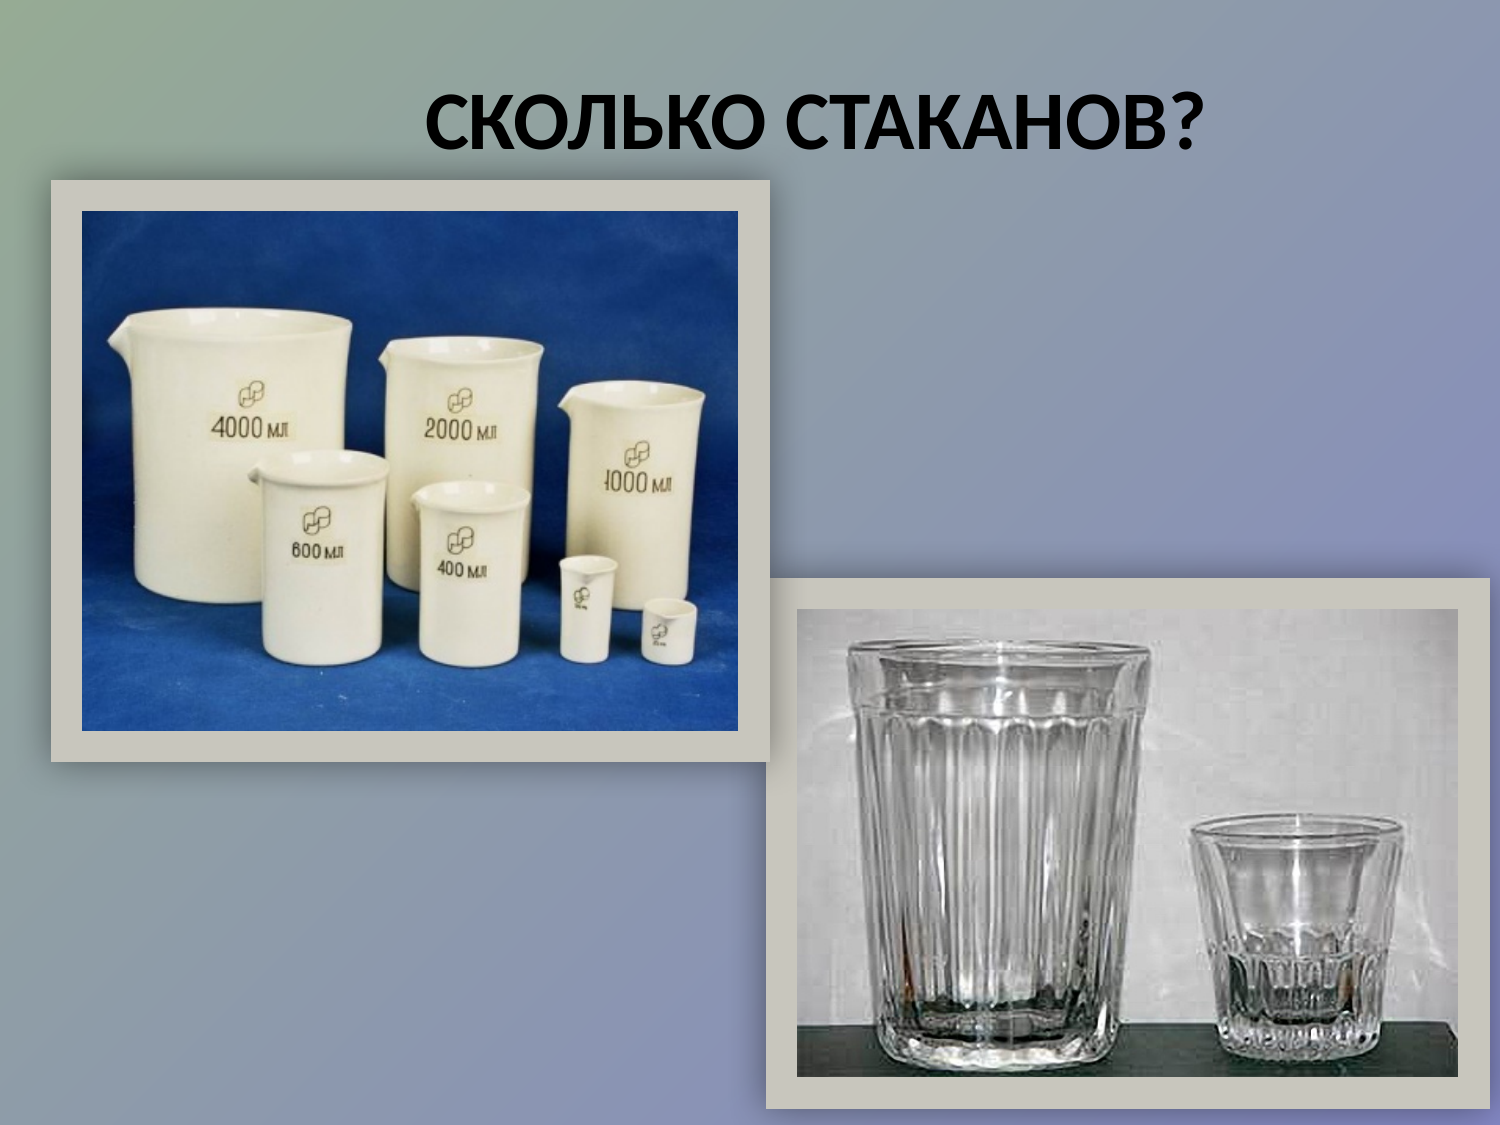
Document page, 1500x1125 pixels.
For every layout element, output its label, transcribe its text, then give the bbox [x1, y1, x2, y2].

picture [81, 210, 739, 732]
text_box СКОЛЬКО СТАКАНОВ? [410, 58, 1231, 174]
picture [796, 609, 1459, 1078]
